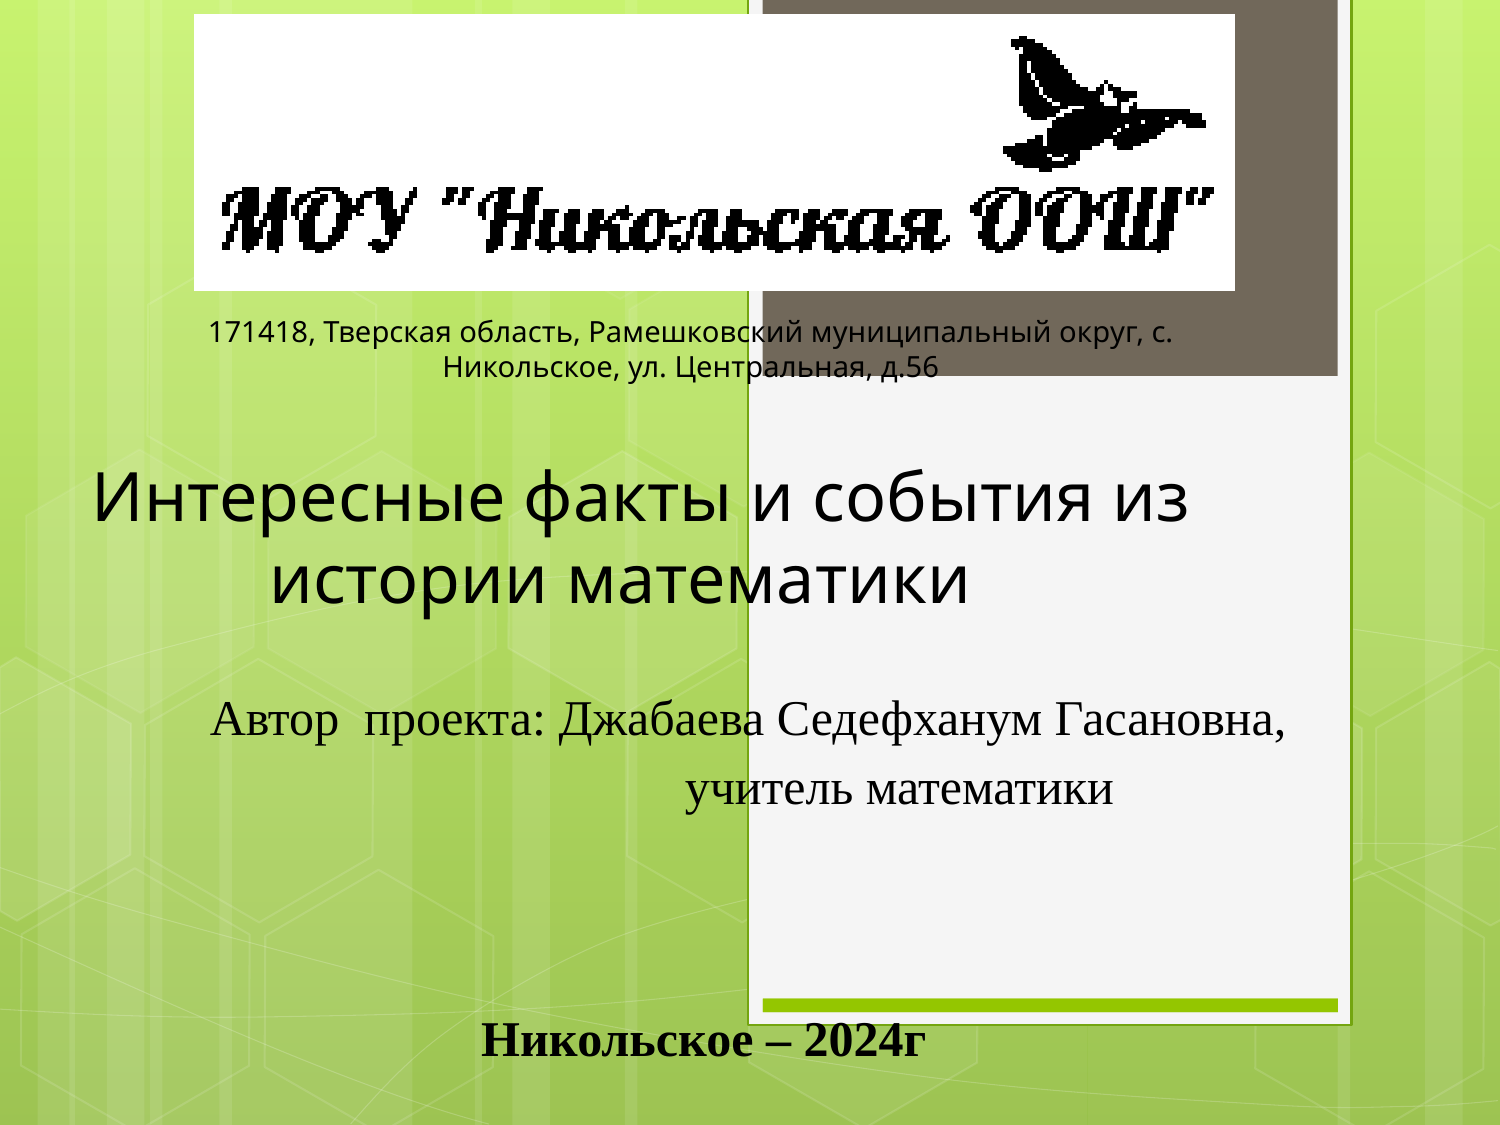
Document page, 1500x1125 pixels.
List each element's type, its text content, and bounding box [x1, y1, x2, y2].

picture [194, 14, 1235, 292]
text_box Никольское – 2024г [466, 999, 1077, 1075]
text_box 171418, Тверская область, Рамешковский муниципальный округ, с. Никольское, ул. Центральная, д.56 [112, 305, 1270, 391]
subtitle Автор проекта: Джабаева Седефханум Гасановна, учитель математики [194, 677, 1400, 894]
title Интересные факты и события из истории математики [76, 444, 1400, 625]
